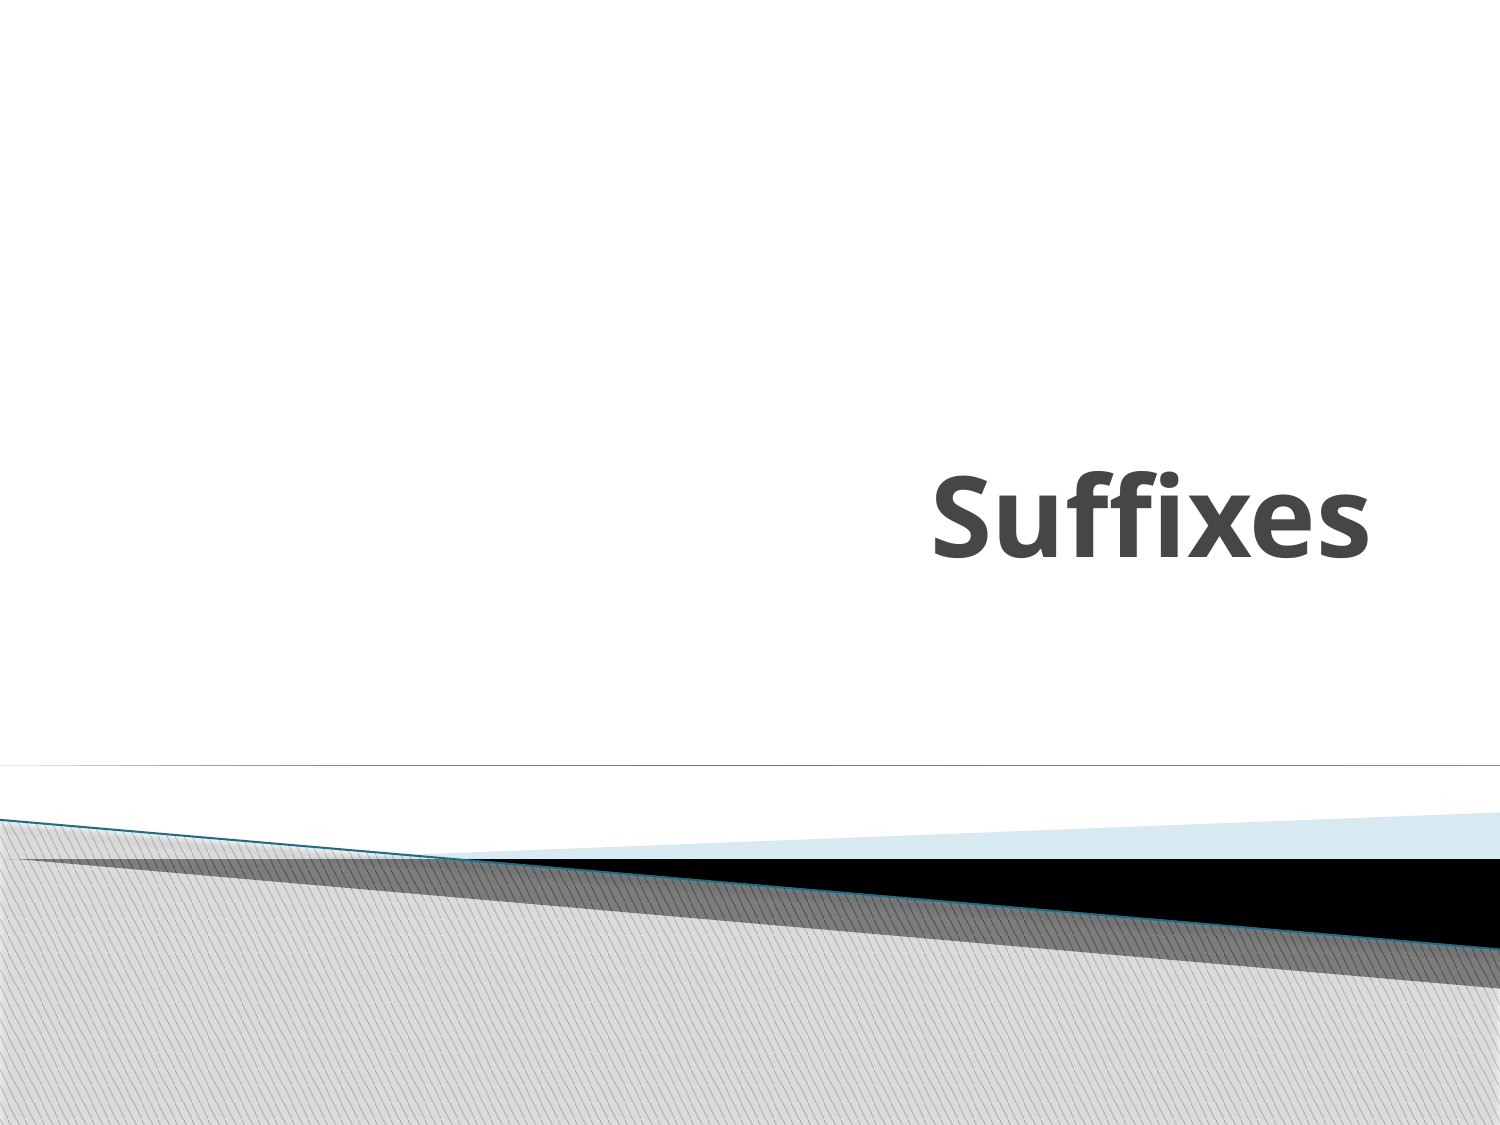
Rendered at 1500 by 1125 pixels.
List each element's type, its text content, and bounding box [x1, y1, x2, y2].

picture [5, 859, 1500, 989]
title Suffixes [112, 287, 1388, 588]
